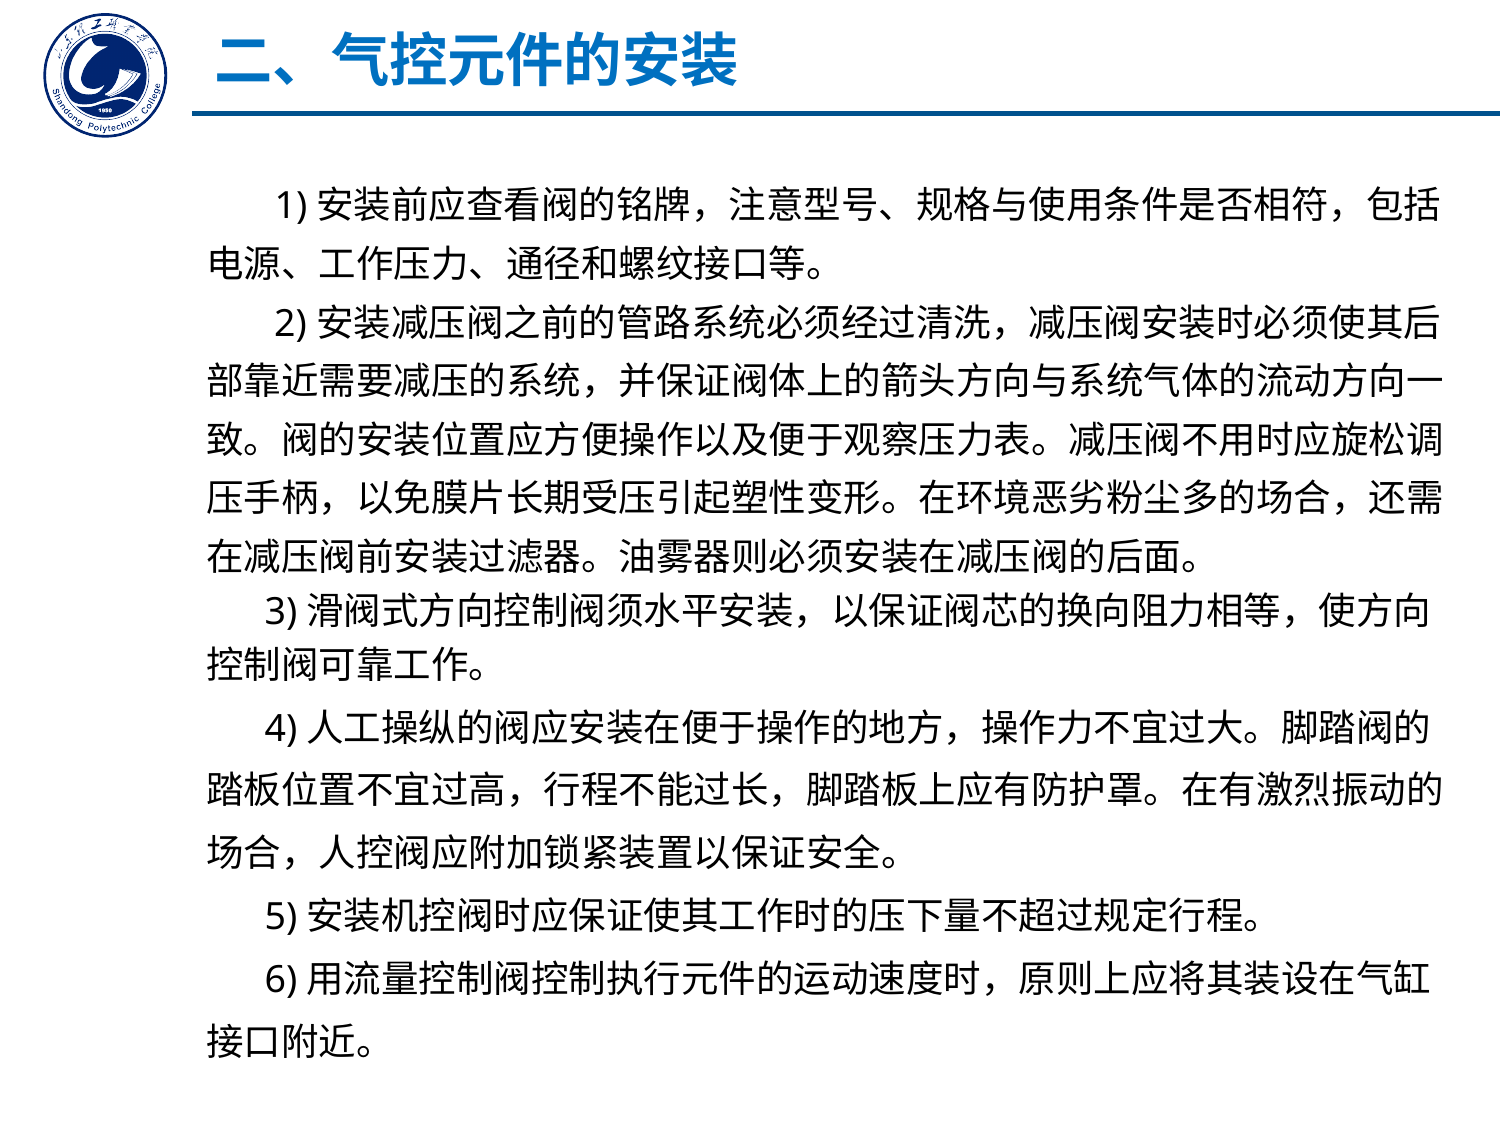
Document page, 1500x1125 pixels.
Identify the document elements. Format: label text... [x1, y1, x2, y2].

text_box 1)安装前应查看阀的铭牌，注意型号、规格与使用条件是否相符，包括电源、工作压力、通径和螺纹接口等。 2)安装减压阀之前的管路系统必须经过清洗，减压阀安装时必须使其后部靠近需要减压的系统，并保证阀体上的箭头方向与系统气体的流动方向一致。阀的安装位置应方便操作以及便于观察压力表。减压阀不用时应旋松调压手柄，以免膜片长期受压引起塑性变形。在环境恶劣粉尘多的场合，还需在减压阀前安装过滤器。油雾器则必须安装在减压阀的后面。 3)滑阀式方向控制阀须水平安装，以保证阀芯的换向阻力相等，使方向控制阀可靠工作。 4)人工操纵的阀应安装在便于操作的地方，操作力不宜过大。脚踏阀的踏板位置不宜过高，行程不能过长，脚踏板上应有防护罩。在有激烈振动的场合，人控阀应附加锁紧装置以保证安全。 5)安装机控阀时应保证使其工作时的压下量不超过规定行程。 6)用流量控制阀控制执行元件的运动速度时，原则上应将其装设在气缸接口附近。 [191, 154, 1477, 1119]
text_box 二、气控元件的安装 [199, 16, 1477, 102]
picture [43, 7, 174, 138]
